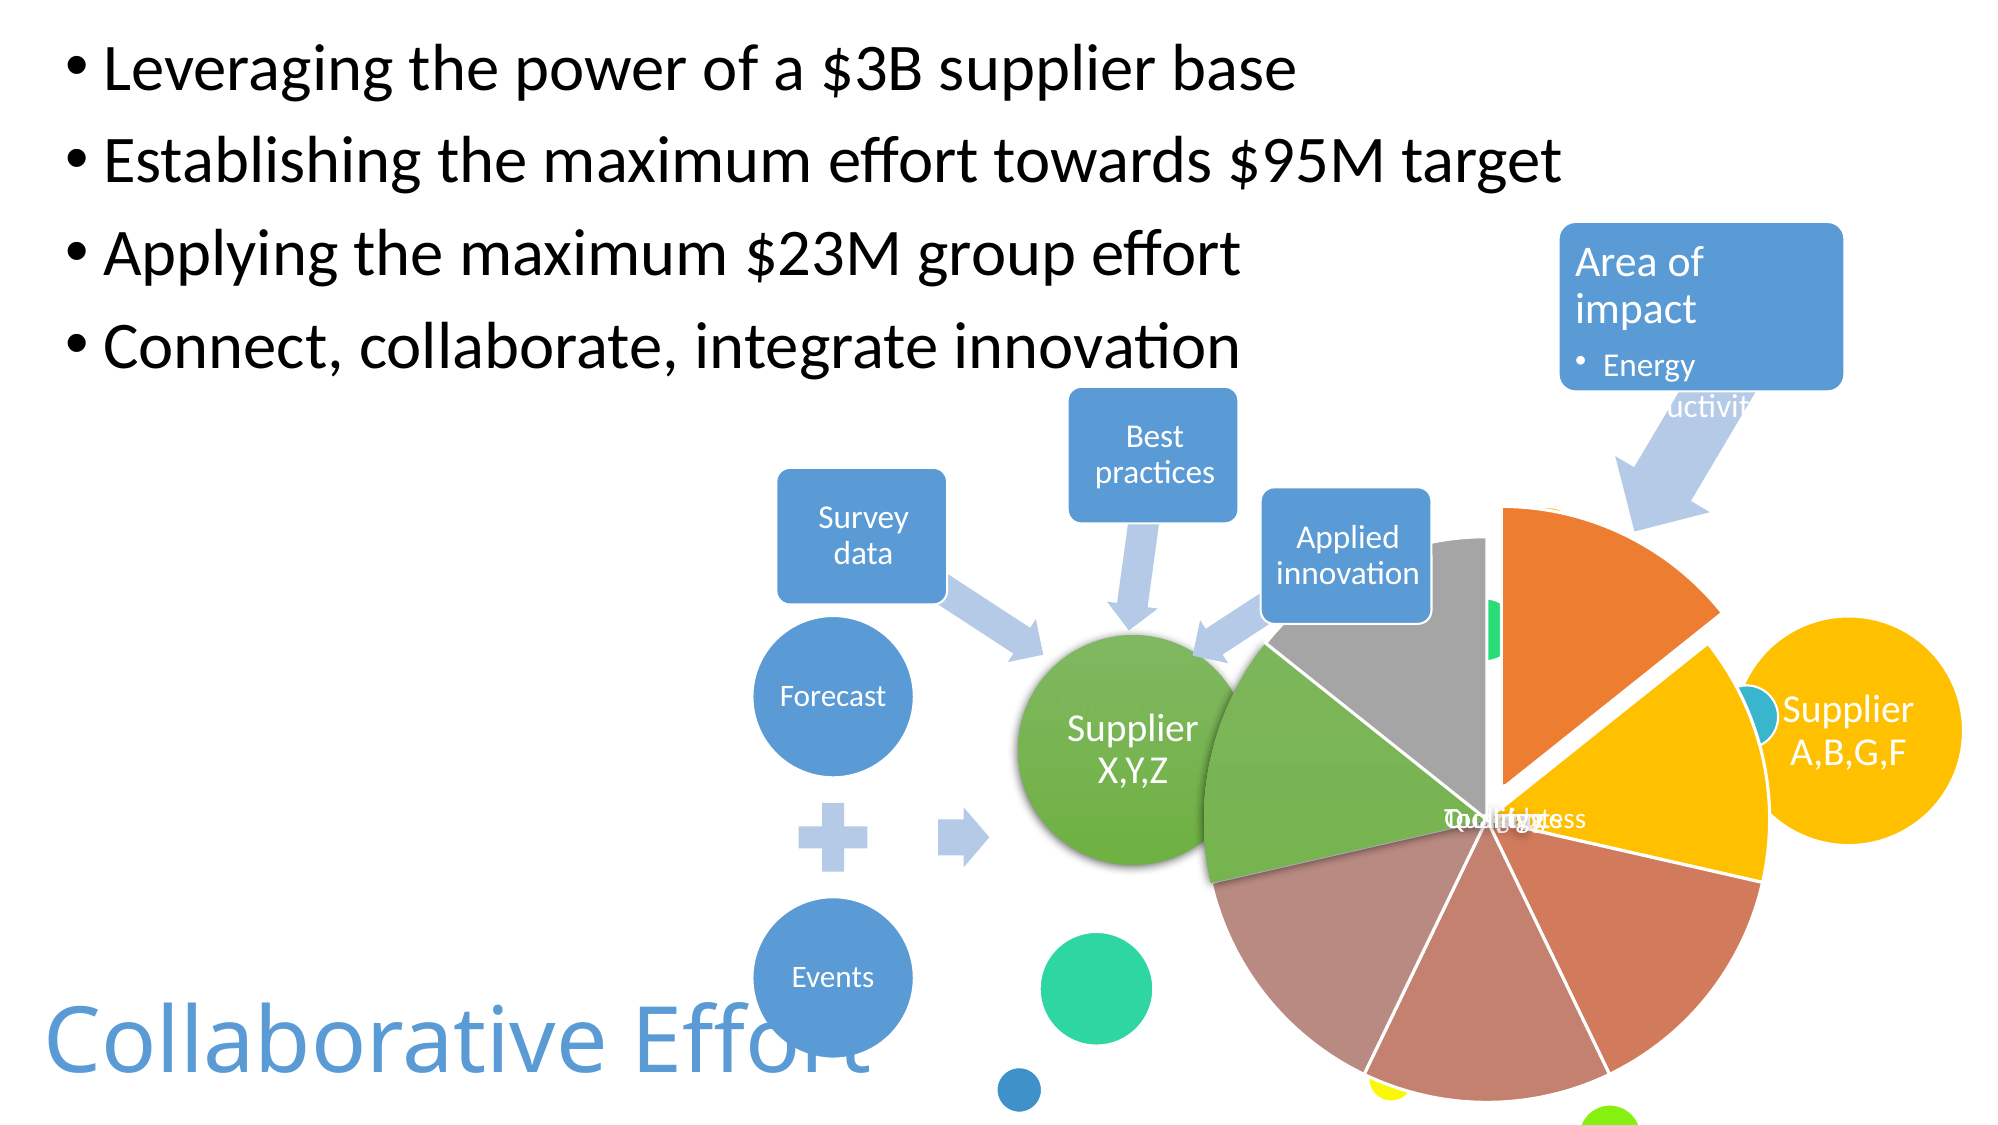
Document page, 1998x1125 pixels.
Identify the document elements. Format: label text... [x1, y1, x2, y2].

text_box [1069, 164, 1998, 467]
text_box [648, 615, 989, 1059]
title Collaborative Effort [28, 980, 989, 1106]
list Leveraging the power of a $3B supplier base Establishing the maximum effort towards $95M target Applying the maximum $23M group effort Connect, collaborate, integrate innovation [50, 24, 1600, 288]
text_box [706, 373, 1601, 768]
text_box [989, 467, 1998, 1125]
